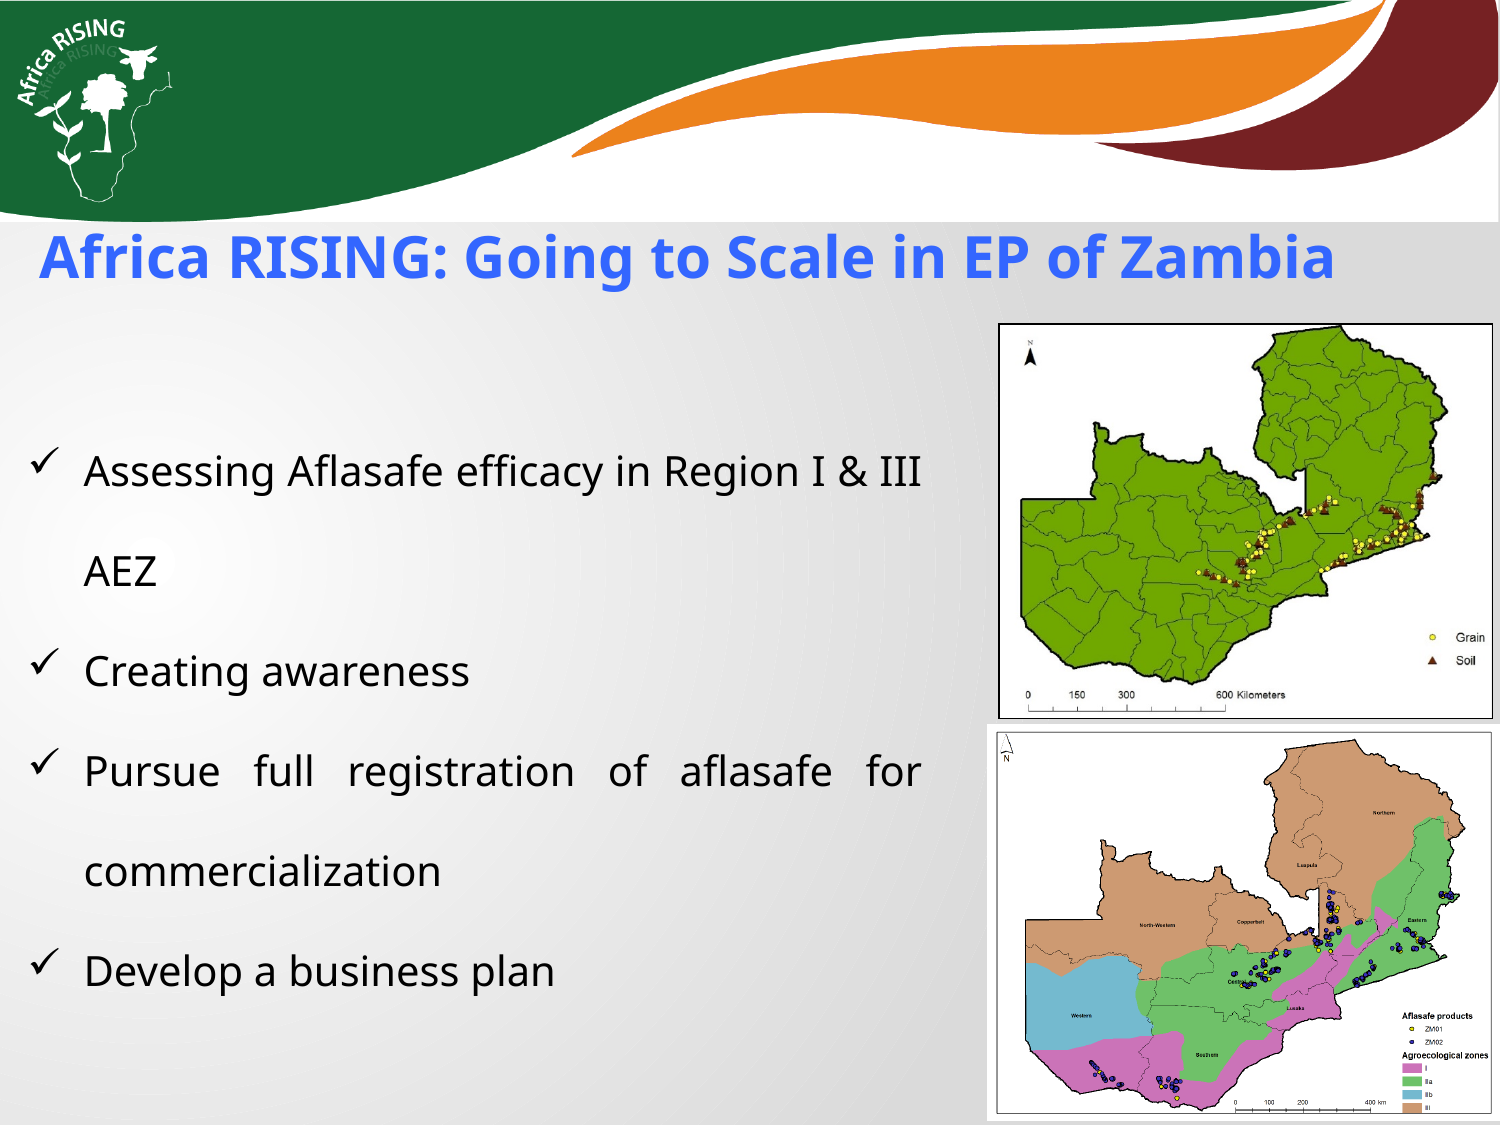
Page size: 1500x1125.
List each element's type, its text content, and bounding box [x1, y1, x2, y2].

picture [0, 0, 1499, 222]
text_box Assessing Aflasafe efficacy in Region I & III AEZ Creating awareness Pursue full registration of aflasafe for commercialization Develop a business plan [12, 387, 938, 1003]
picture [999, 324, 1493, 719]
picture [986, 724, 1500, 1122]
text_box Africa RISING: Going to Scale in EP of Zambia [24, 212, 1450, 368]
